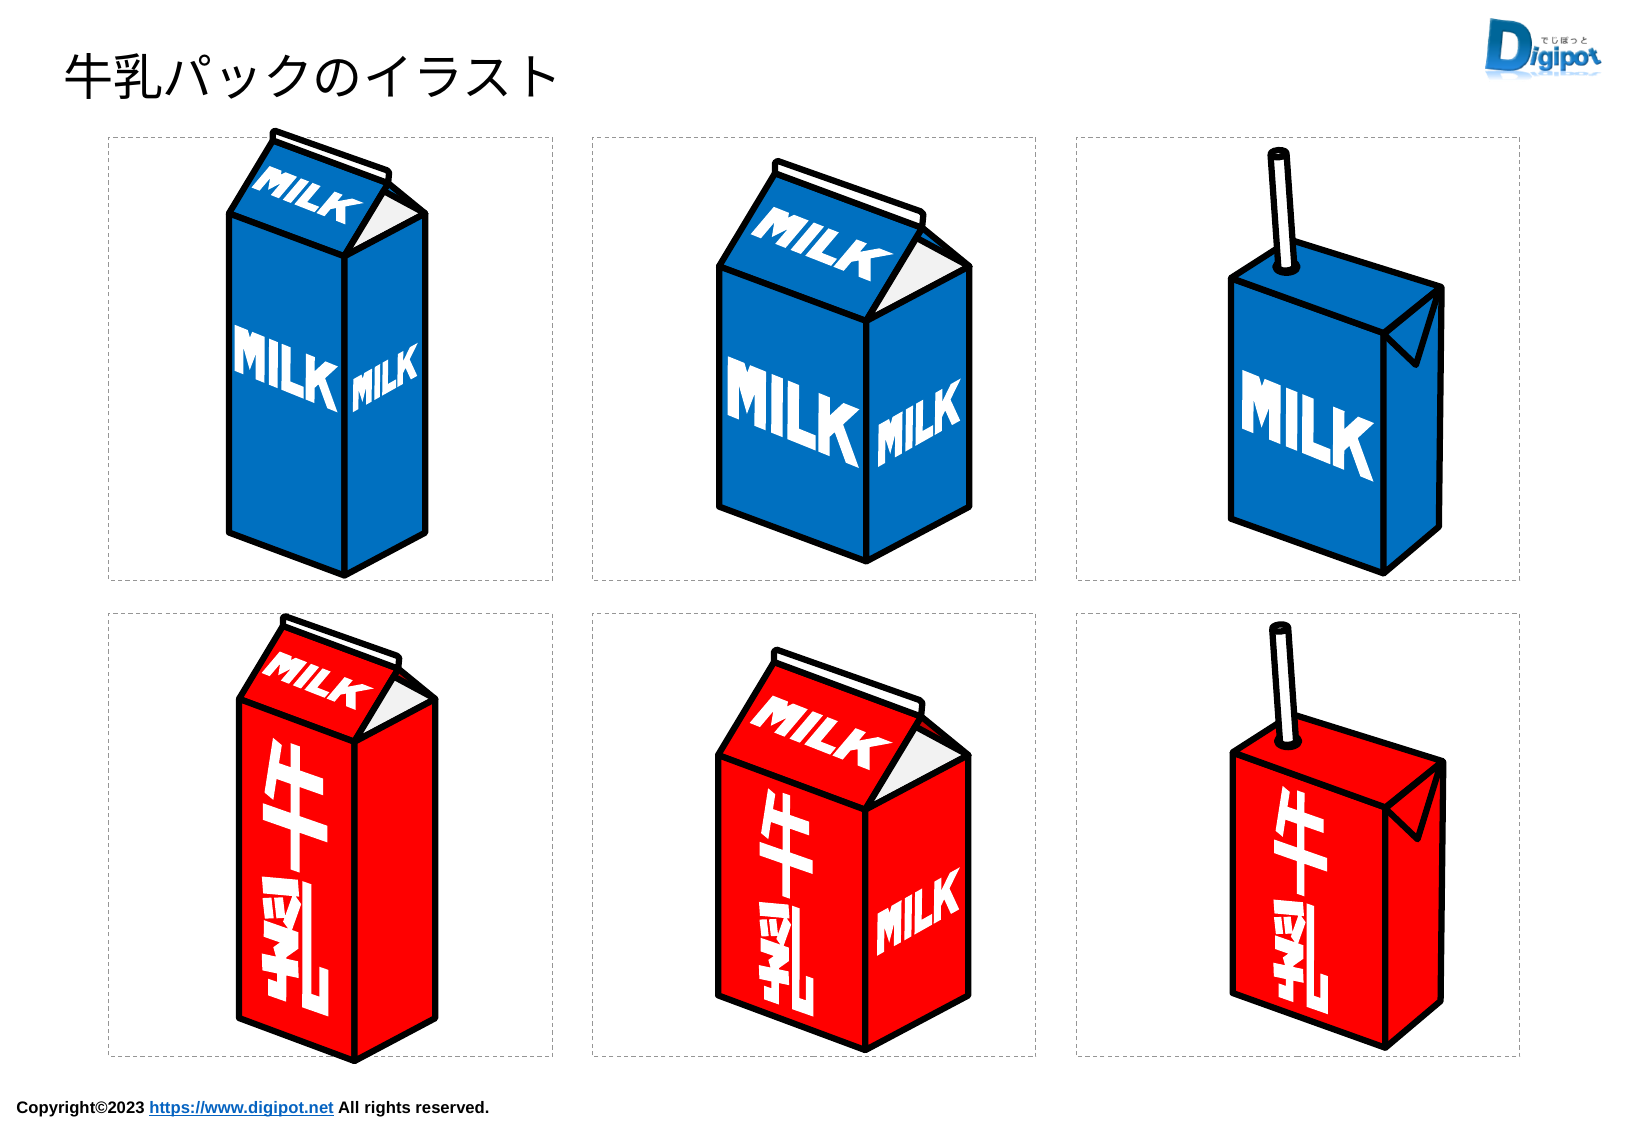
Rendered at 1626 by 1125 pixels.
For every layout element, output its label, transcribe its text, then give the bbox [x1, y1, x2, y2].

text_box 牛乳パックのイラスト [48, 38, 578, 113]
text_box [1230, 149, 1442, 574]
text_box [718, 160, 970, 562]
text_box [1232, 624, 1444, 1048]
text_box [238, 616, 436, 1061]
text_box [228, 130, 426, 576]
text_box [717, 649, 969, 1051]
picture [1485, 18, 1602, 82]
